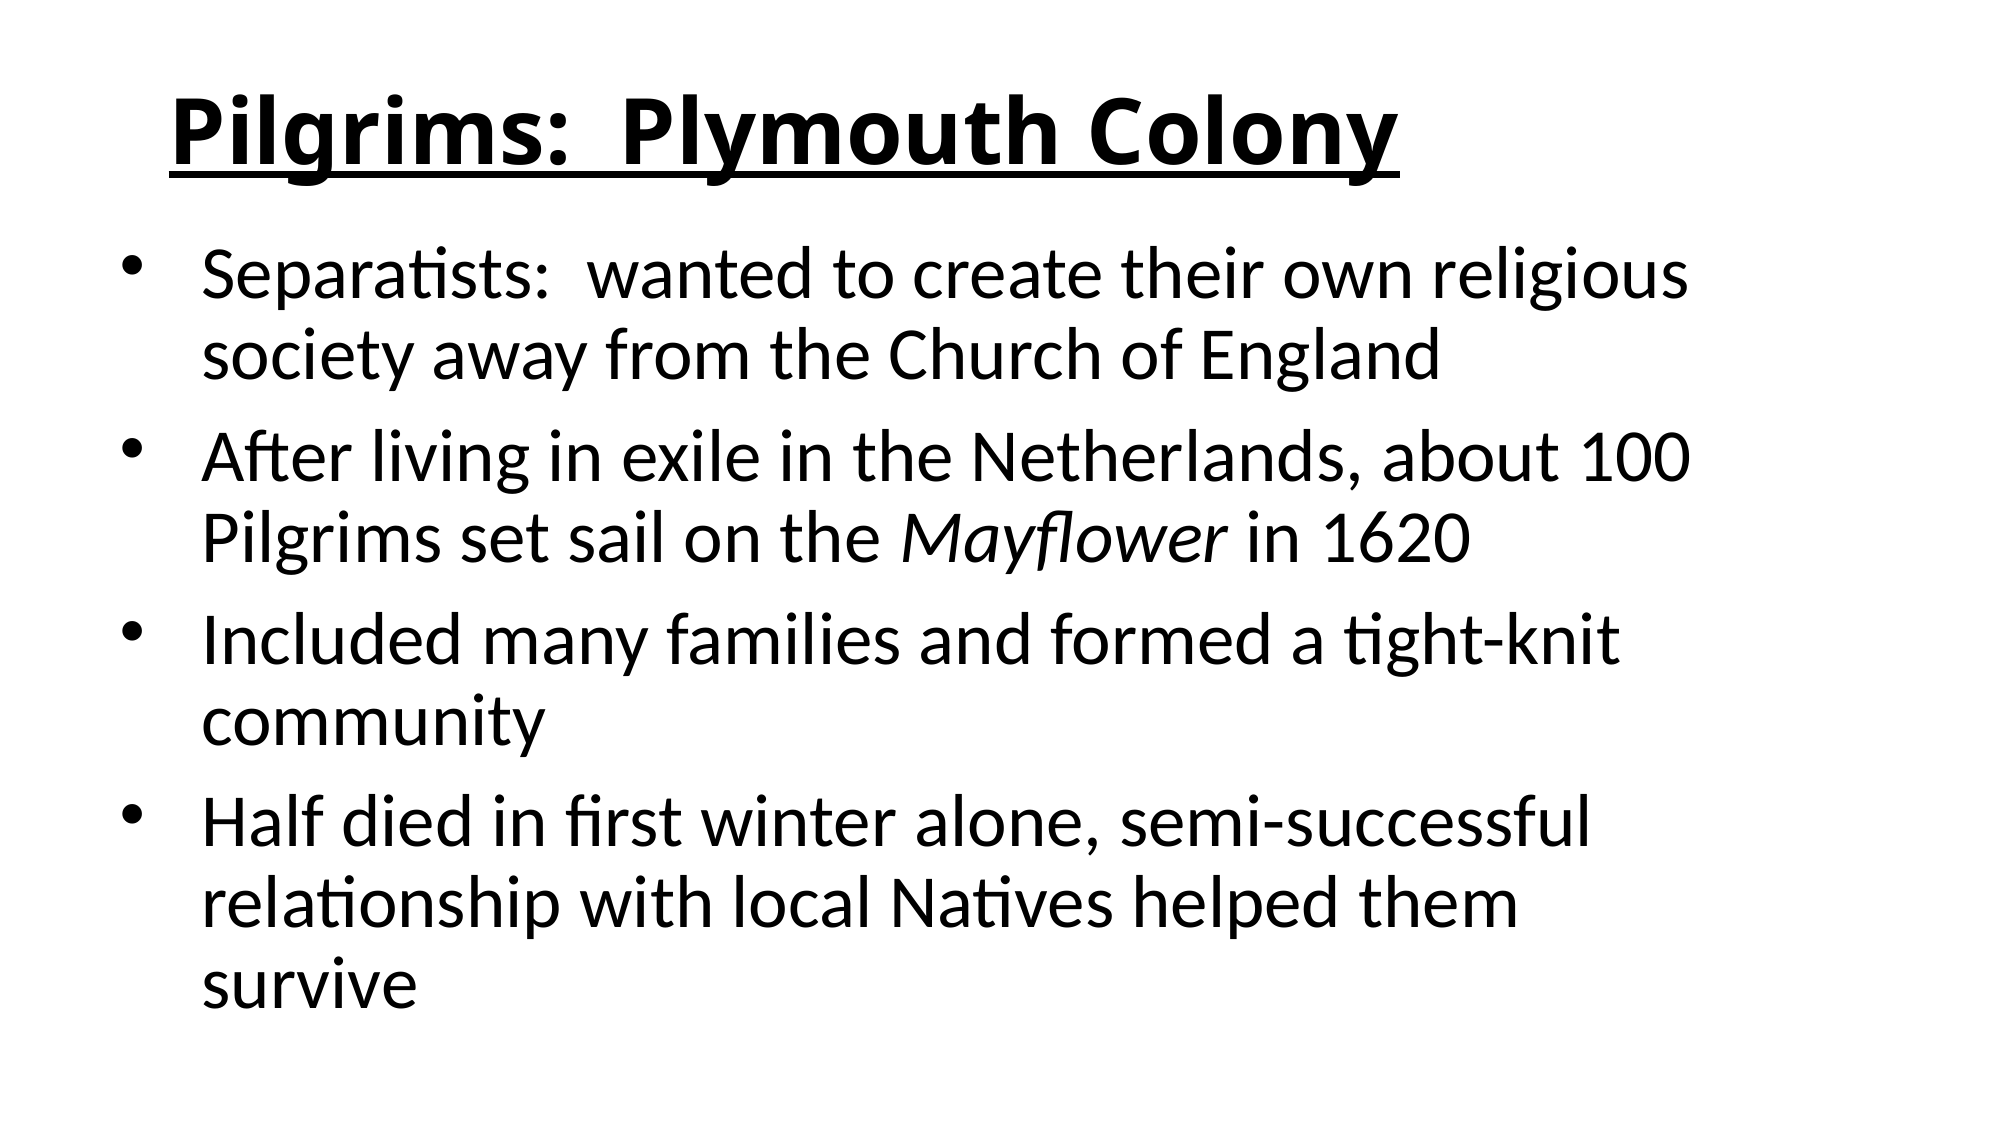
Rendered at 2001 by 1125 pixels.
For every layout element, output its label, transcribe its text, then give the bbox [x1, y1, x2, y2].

list Separatists: wanted to create their own religious society away from the Church of England After living in exile in the Netherlands, about 100 Pilgrims set sail on the Mayflower in 1620 Included many families and formed a tight-knit community Half died in first winter alone, semi-successful relationship with local Natives helped them survive [54, 229, 1735, 1125]
title Pilgrims: Plymouth Colony [153, 41, 1672, 229]
